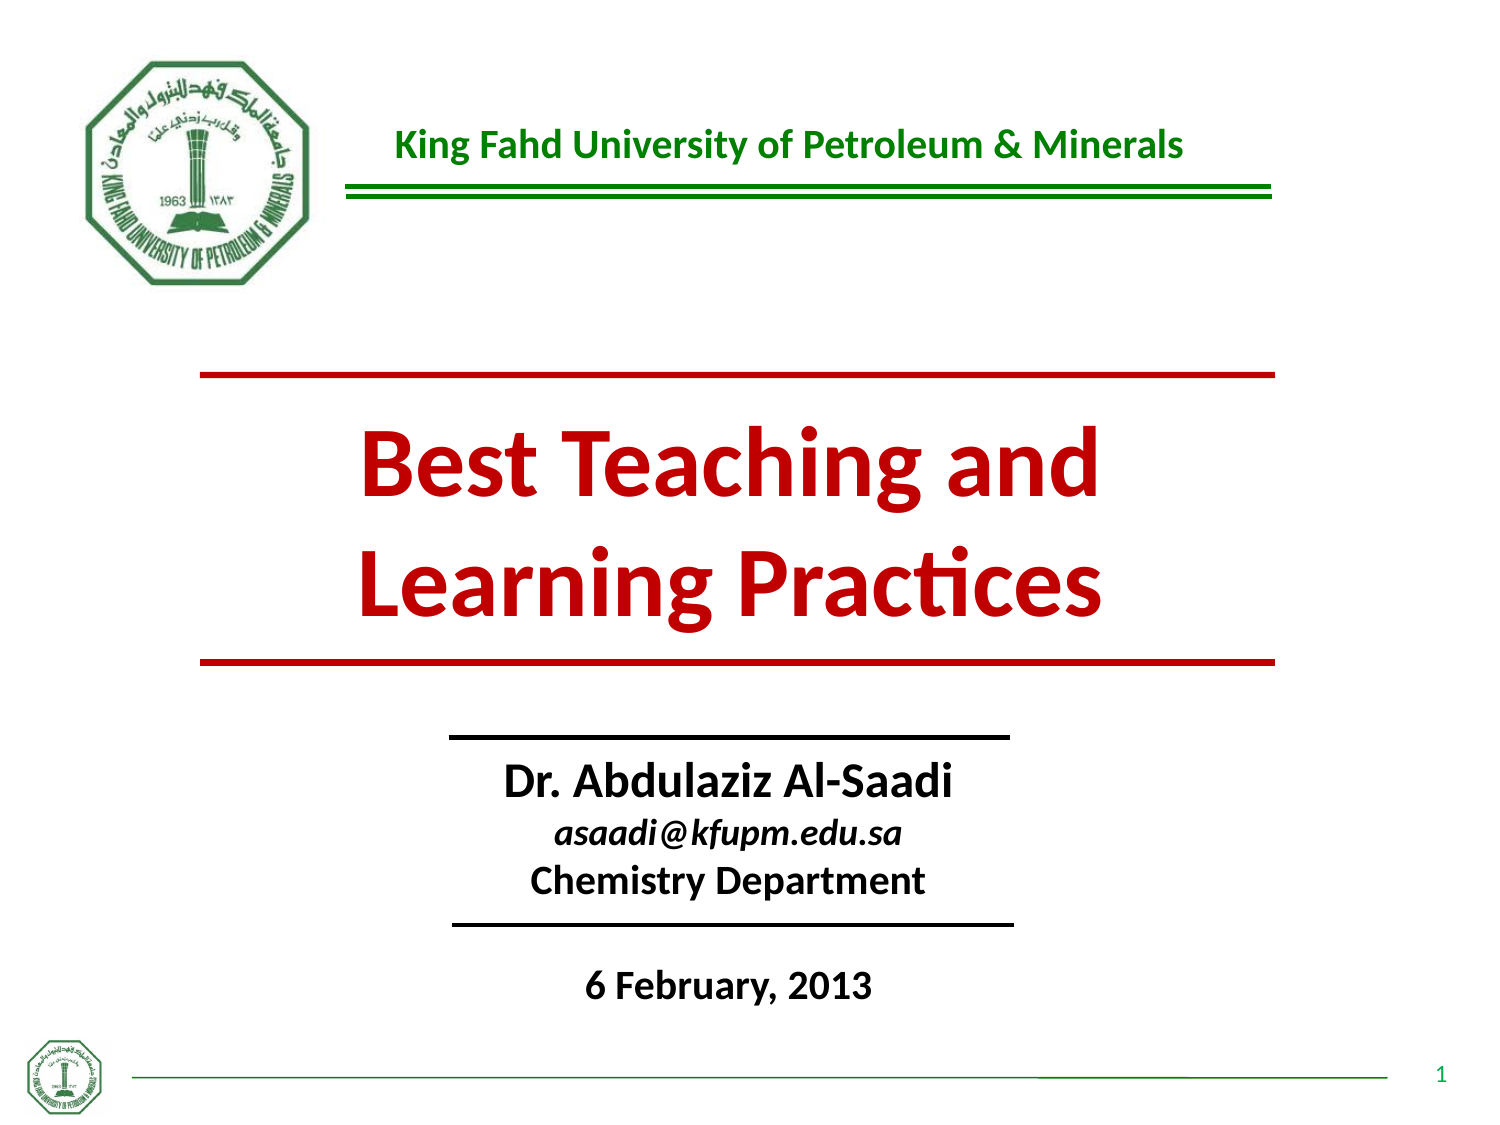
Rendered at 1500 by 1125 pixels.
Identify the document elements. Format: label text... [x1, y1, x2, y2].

picture [78, 55, 335, 294]
text_box King Fahd University of Petroleum & Minerals [379, 109, 1325, 175]
slide_number 1 [1387, 1042, 1463, 1103]
text_box 6 February, 2013 [362, 950, 1096, 1015]
picture [25, 1038, 110, 1117]
text_box Dr. Abdulaziz Al-Saadi asaadi@kfupm.edu.sa Chemistry Department [362, 740, 1095, 910]
title Best Teaching and Learning Practices [212, 396, 1250, 638]
